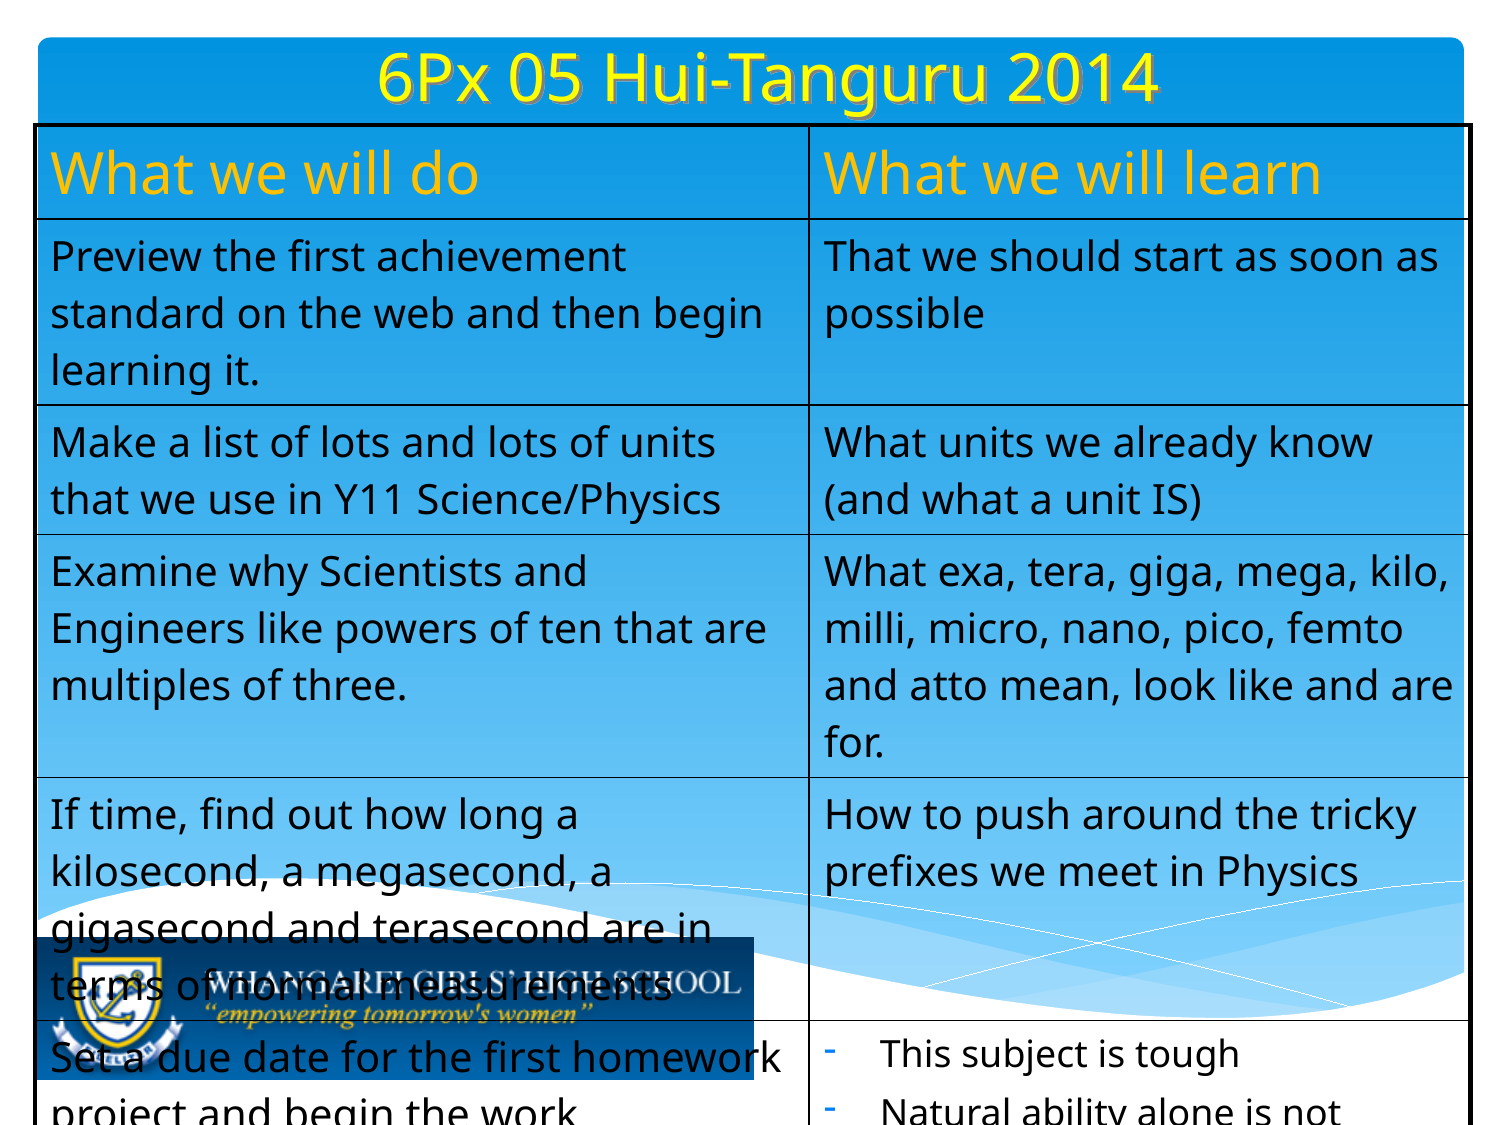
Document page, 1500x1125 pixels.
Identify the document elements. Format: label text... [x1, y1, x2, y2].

table_cell What exa, tera, giga, mega, kilo, milli, micro, nano, pico, femto and atto mean, look like and are for. [810, 535, 1468, 777]
table_cell Set a due date for the first homework project and begin the work [37, 1021, 808, 1125]
table_cell Preview the first achievement standard on the web and then begin learning it. [37, 220, 808, 404]
table_cell How to push around the tricky prefixes we meet in Physics [810, 778, 1468, 1020]
text_box 6Px 05 Hui-Tanguru 2014 [162, 24, 1375, 123]
table_cell What units we already know (and what a unit IS) [810, 406, 1468, 534]
table_cell If time, find out how long a kilosecond, a megasecond, a gigasecond and terasecond are in terms of normal measurements [37, 778, 808, 1020]
table_cell That we should start as soon as possible [810, 220, 1468, 404]
table_cell This subject is tough Natural ability alone is not enough Y11 knowledge is needed. Due dates have some consultation [810, 1021, 1468, 1125]
table_header What we will learn [810, 127, 1468, 218]
table_header What we will do [37, 127, 808, 218]
table_cell Examine why Scientists and Engineers like powers of ten that are multiples of three. [37, 535, 808, 777]
table_cell Make a list of lots and lots of units that we use in Y11 Science/Physics [37, 406, 808, 534]
picture [37, 937, 754, 1080]
